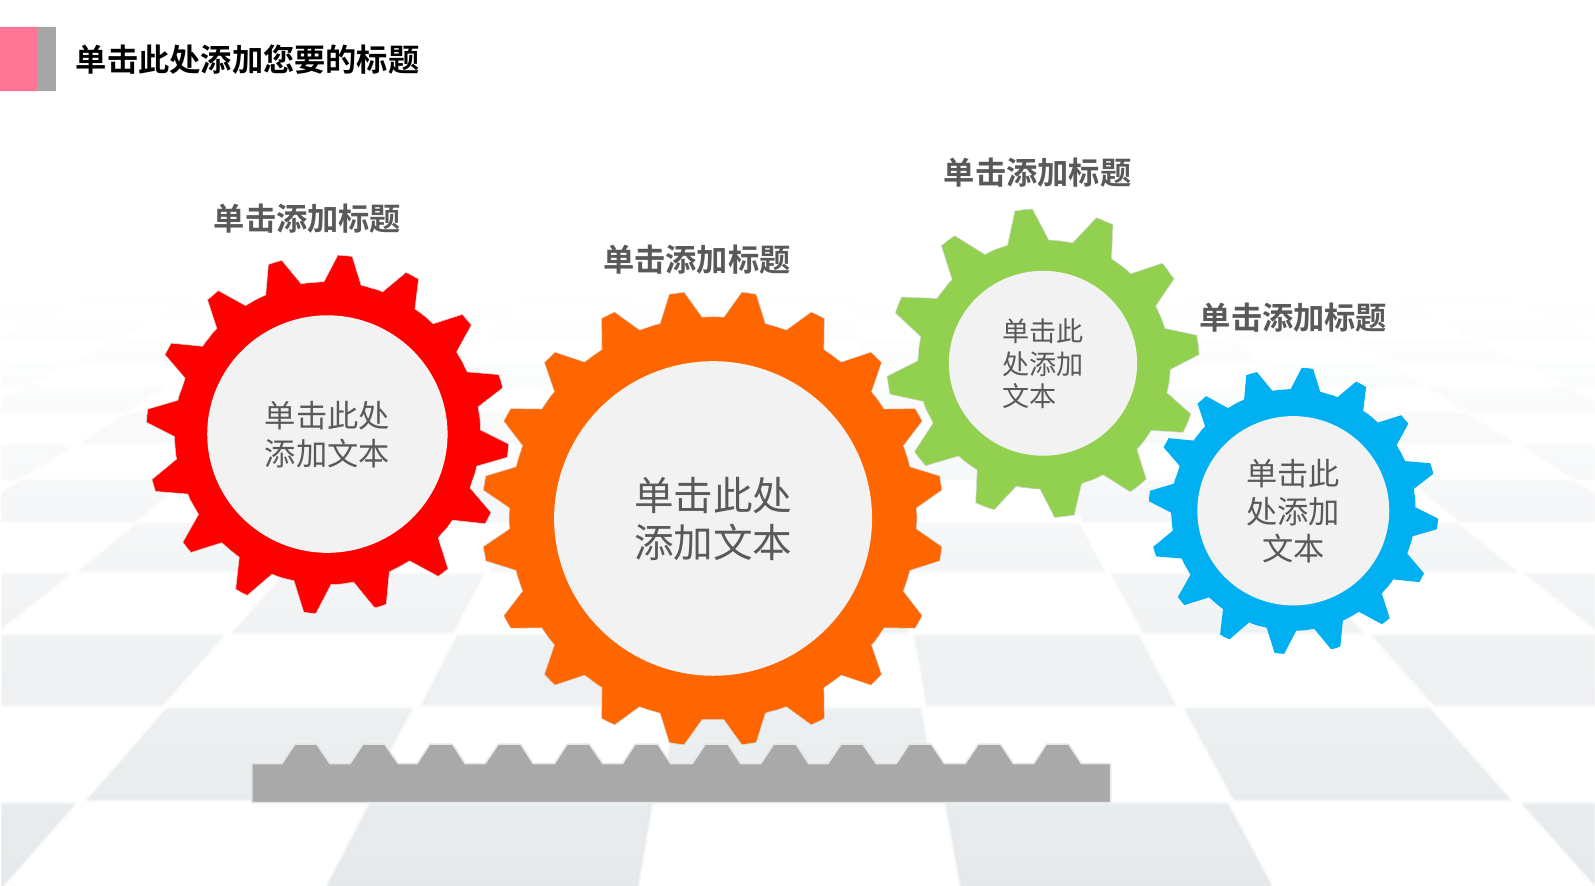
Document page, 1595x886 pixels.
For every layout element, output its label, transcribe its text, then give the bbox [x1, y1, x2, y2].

text_box 单击添加标题 [546, 231, 848, 286]
picture [0, 0, 1595, 886]
text_box [251, 744, 1111, 803]
text_box 单击添加标题 [1204, 290, 1426, 344]
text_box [886, 208, 1200, 518]
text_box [1148, 367, 1439, 655]
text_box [482, 291, 943, 745]
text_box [146, 254, 509, 614]
text_box 单击添加标题 [156, 191, 459, 245]
text_box 单击添加标题 [886, 145, 1189, 199]
